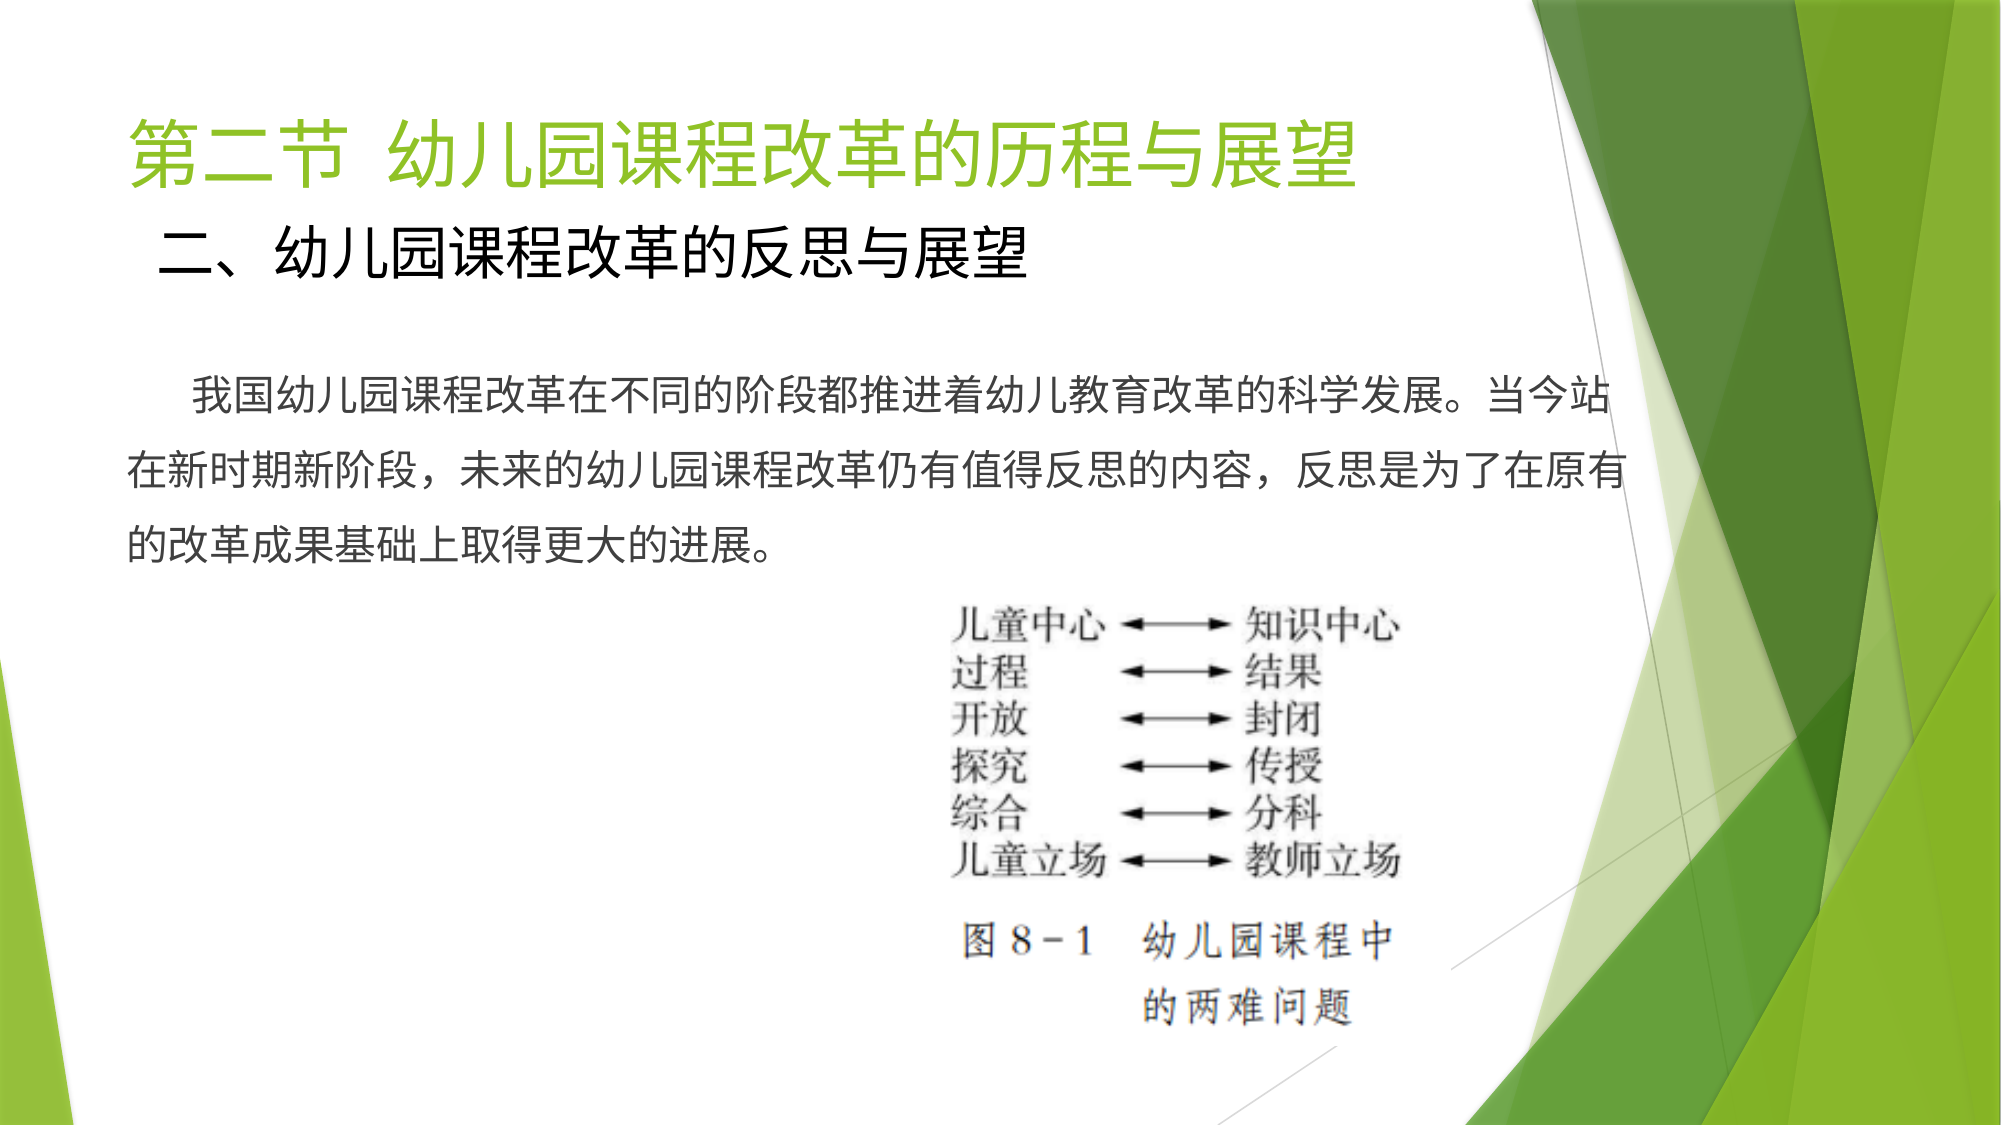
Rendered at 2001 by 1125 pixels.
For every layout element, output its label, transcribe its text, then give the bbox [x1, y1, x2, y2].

text_box 二、幼儿园课程改革的反思与展望 [141, 208, 1451, 294]
title 第二节 幼儿园课程改革的历程与展望 [111, 99, 1522, 317]
list 我国幼儿园课程改革在不同的阶段都推进着幼儿教育改革的科学发展。当今站在新时期新阶段，未来的幼儿园课程改革仍有值得反思的内容，反思是为了在原有的改革成果基础上取得更大的进展。 [111, 336, 1657, 593]
picture [883, 528, 1451, 1046]
